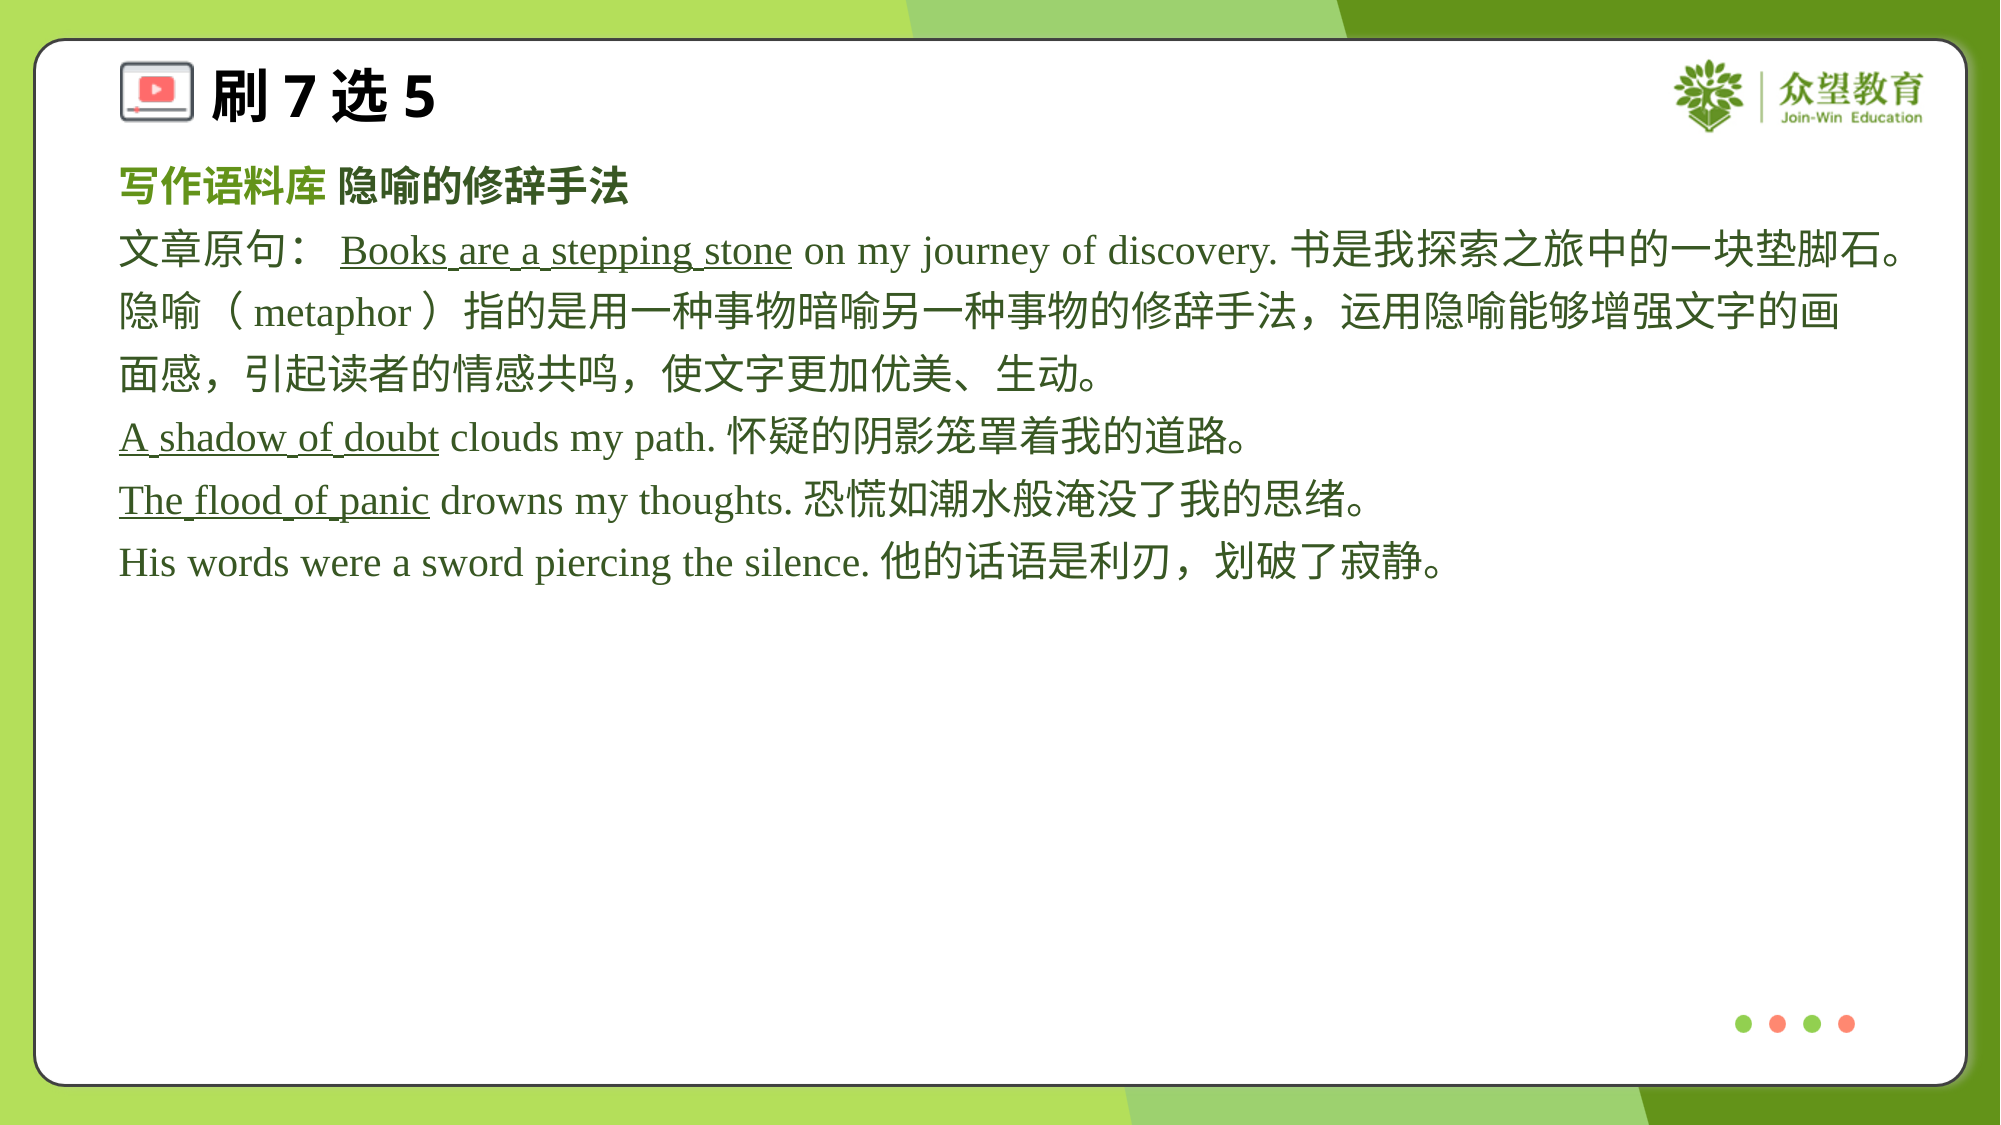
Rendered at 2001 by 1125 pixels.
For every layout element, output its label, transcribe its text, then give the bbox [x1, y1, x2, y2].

picture [0, 0, 2000, 1125]
text_box 写作语料库 隐喻的修辞手法 文章原句：Books are a stepping stone on my journey of discovery.书是我探索之旅中的一块垫脚石。 隐喻（metaphor）指的是用一种事物暗喻另一种事物的修辞手法，运用隐喻能够增强文字的画面感，引起读者的情感共鸣，使文字更加优美、生动。 A shadow of doubt clouds my path.怀疑的阴影笼罩着我的道路。 The flood of panic drowns my thoughts.恐慌如潮水般淹没了我的思绪。 His words were a sword piercing the silence.他的话语是利刃，划破了寂静。 [118, 147, 1883, 643]
